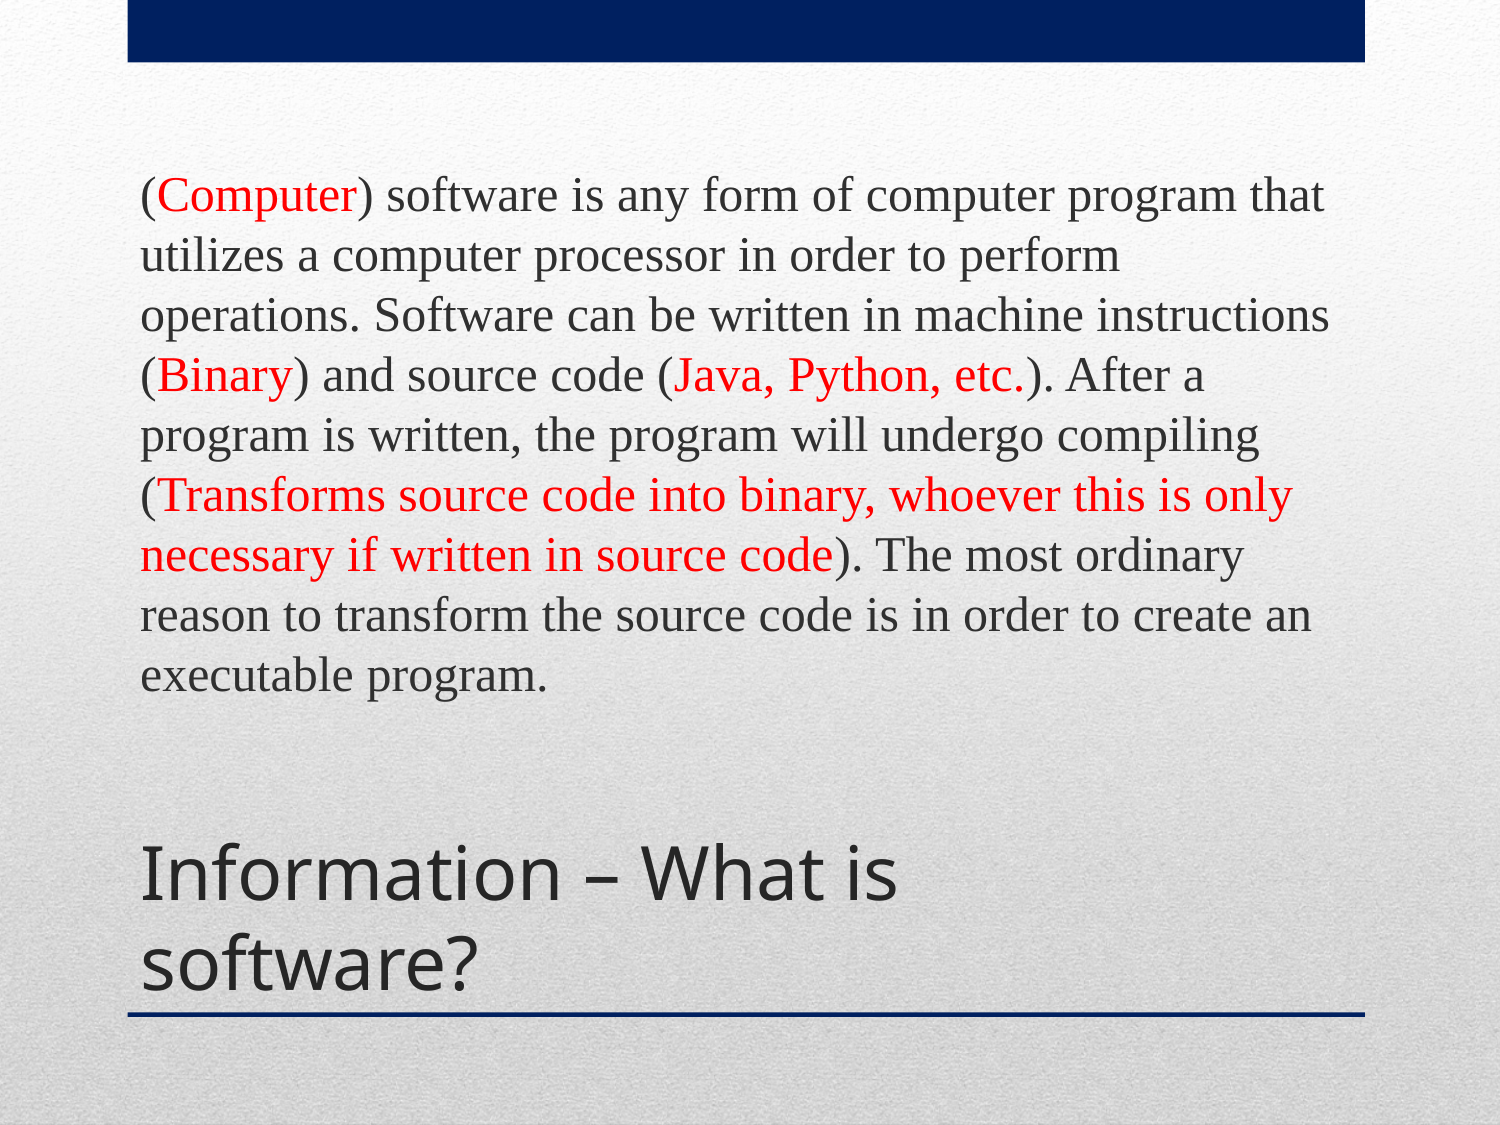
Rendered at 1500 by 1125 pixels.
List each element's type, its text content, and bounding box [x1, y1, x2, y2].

list (Computer) software is any form of computer program that utilizes a computer processor in order to perform operations. Software can be written in machine instructions (Binary) and source code (Java, Python, etc.). After a program is written, the program will undergo compiling (Transforms source code into binary, whoever this is only necessary if written in source code). The most ordinary reason to transform the source code is in order to create an executable program. [125, 112, 1363, 750]
title Information – What is software? [125, 750, 1238, 1013]
